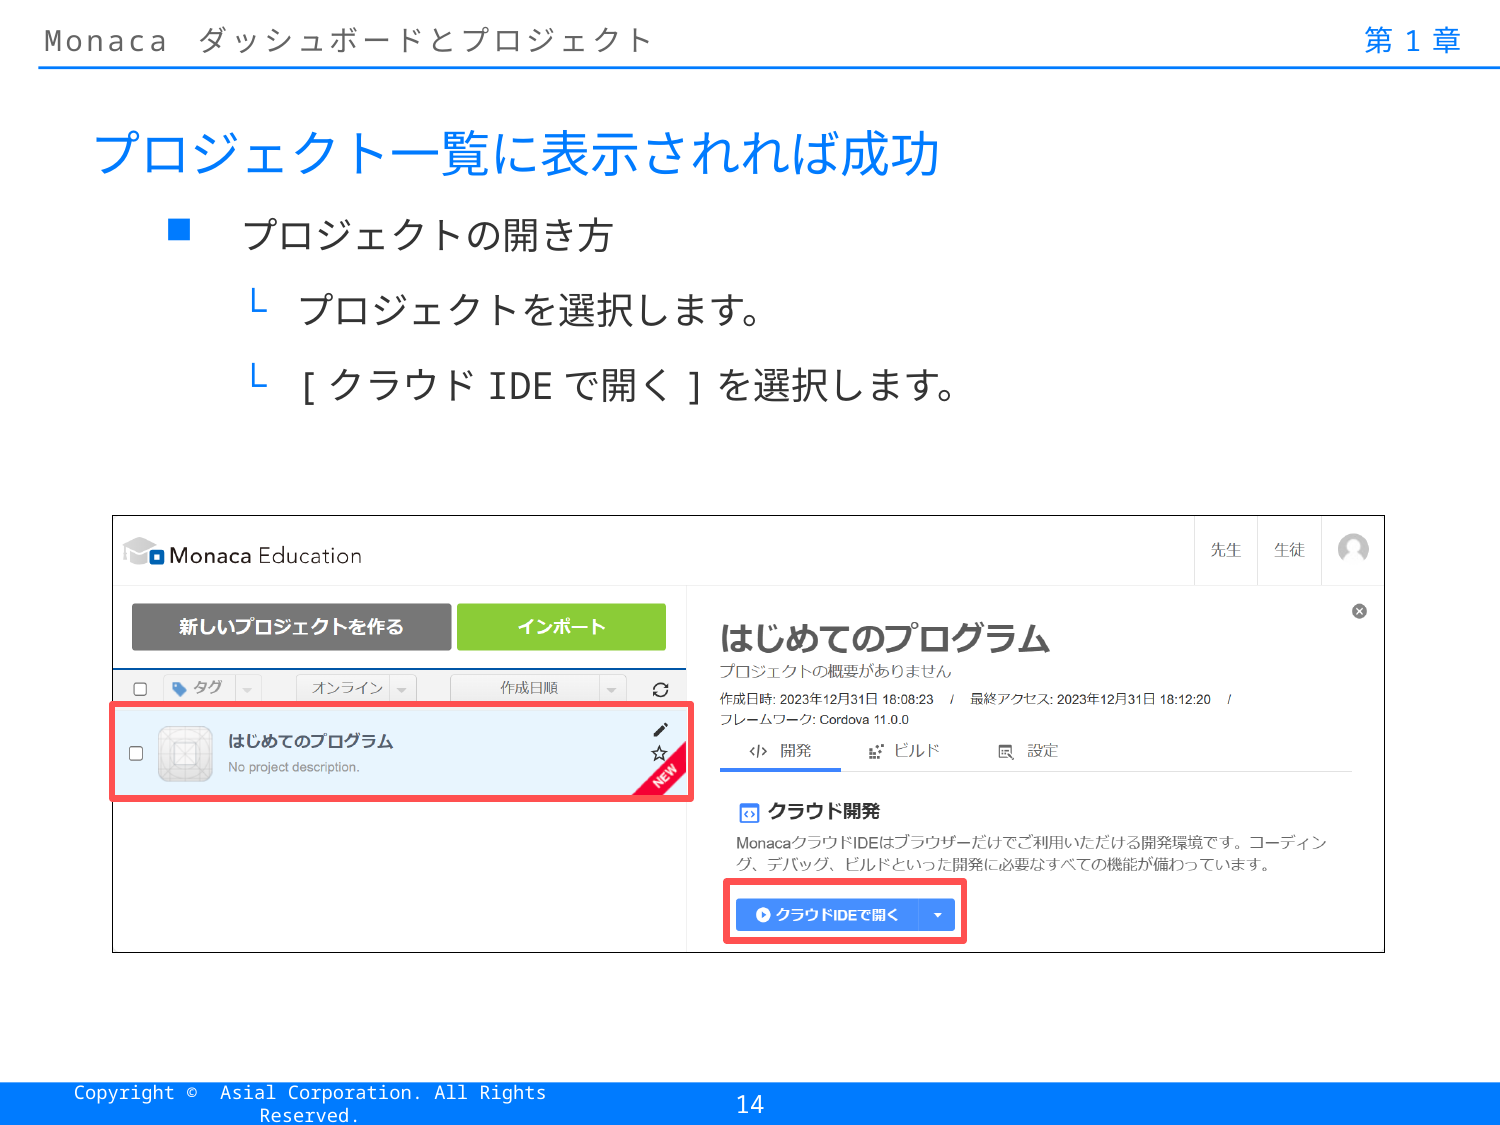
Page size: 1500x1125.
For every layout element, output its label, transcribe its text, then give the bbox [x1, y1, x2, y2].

title Monaca ダッシュボードとプロジェクト [29, 7, 702, 72]
list 第1章 [702, 7, 1477, 72]
list プロジェクト一覧に表示されれば成功 プロジェクトの開き方 プロジェクトを選択します。 [クラウドIDEで開く]を選択します。 [75, 84, 1425, 988]
slide_number 14 [581, 1075, 919, 1125]
picture [111, 514, 1385, 953]
